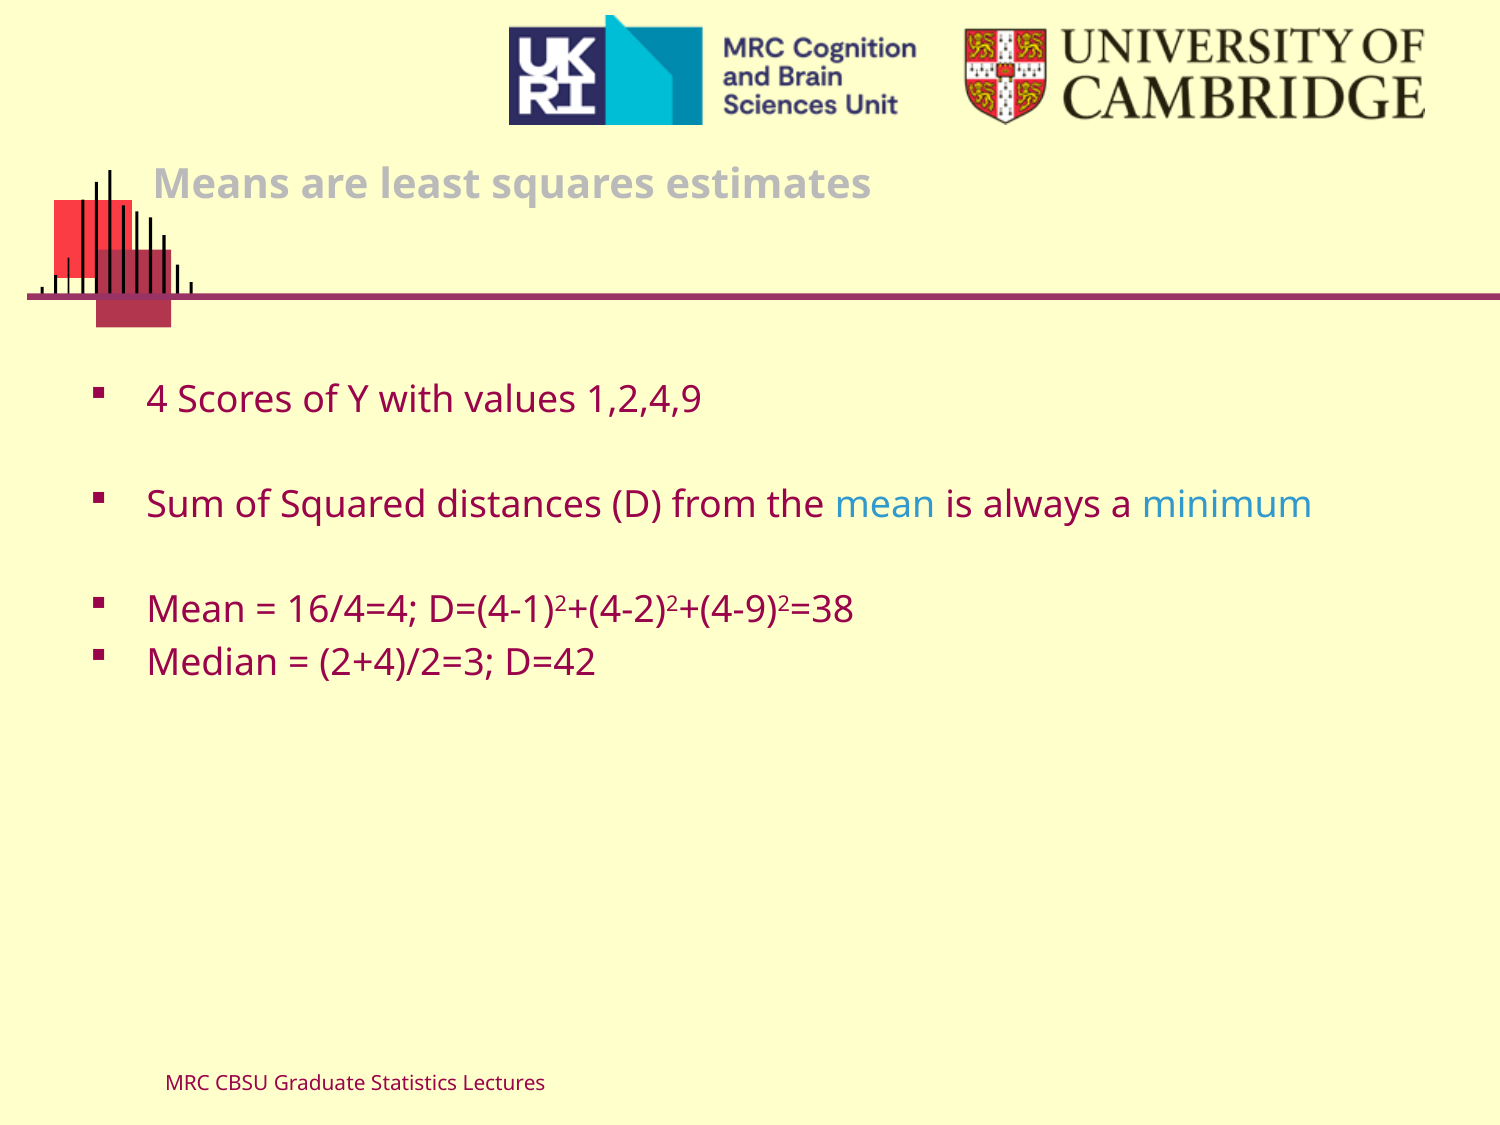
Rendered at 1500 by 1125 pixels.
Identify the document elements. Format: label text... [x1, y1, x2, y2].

picture [509, 15, 1425, 125]
title Means are least squares estimates [137, 137, 988, 233]
footer MRC CBSU Graduate Statistics Lectures [149, 1062, 988, 1101]
list 4 Scores of Y with values 1,2,4,9 Sum of Squared distances (D) from the mean is always a minimum Mean = 16/4=4; D=(4-1)2+(4-2)2+(4-9)2=38 Median = (2+4)/2=3; D=42 [75, 262, 1425, 1038]
